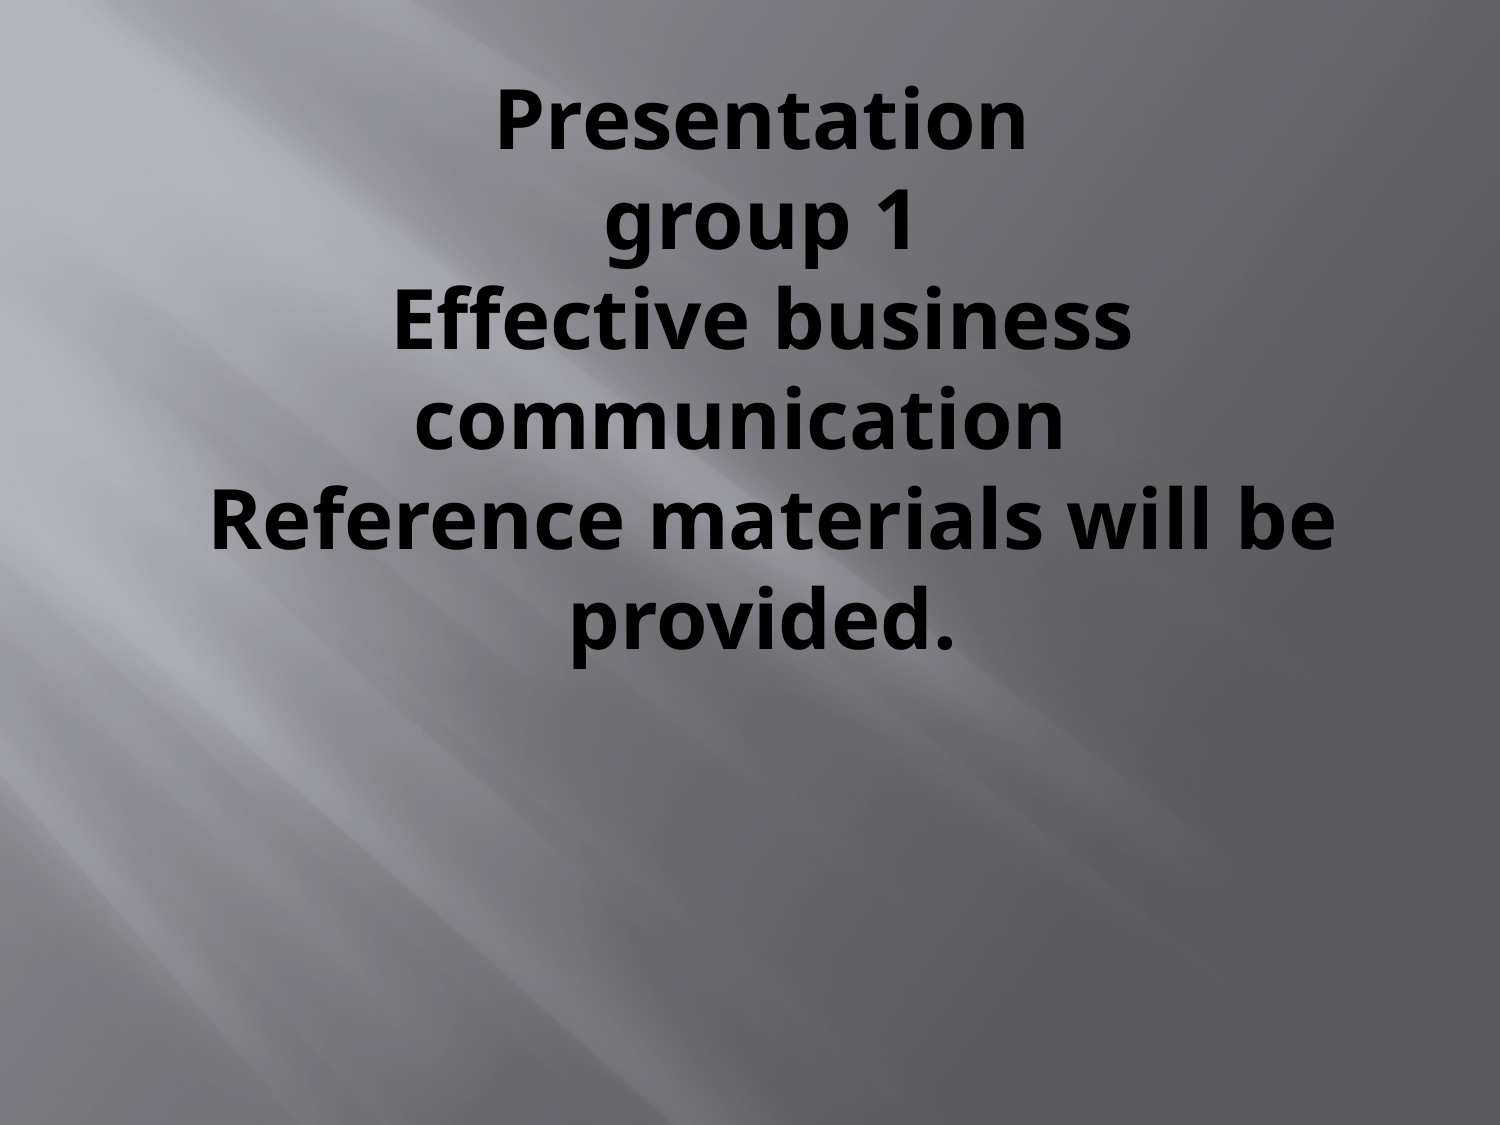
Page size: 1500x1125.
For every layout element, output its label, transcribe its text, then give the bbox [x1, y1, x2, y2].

title Presentation group 1 Effective business communication Reference materials will be provided. [87, 237, 1438, 425]
